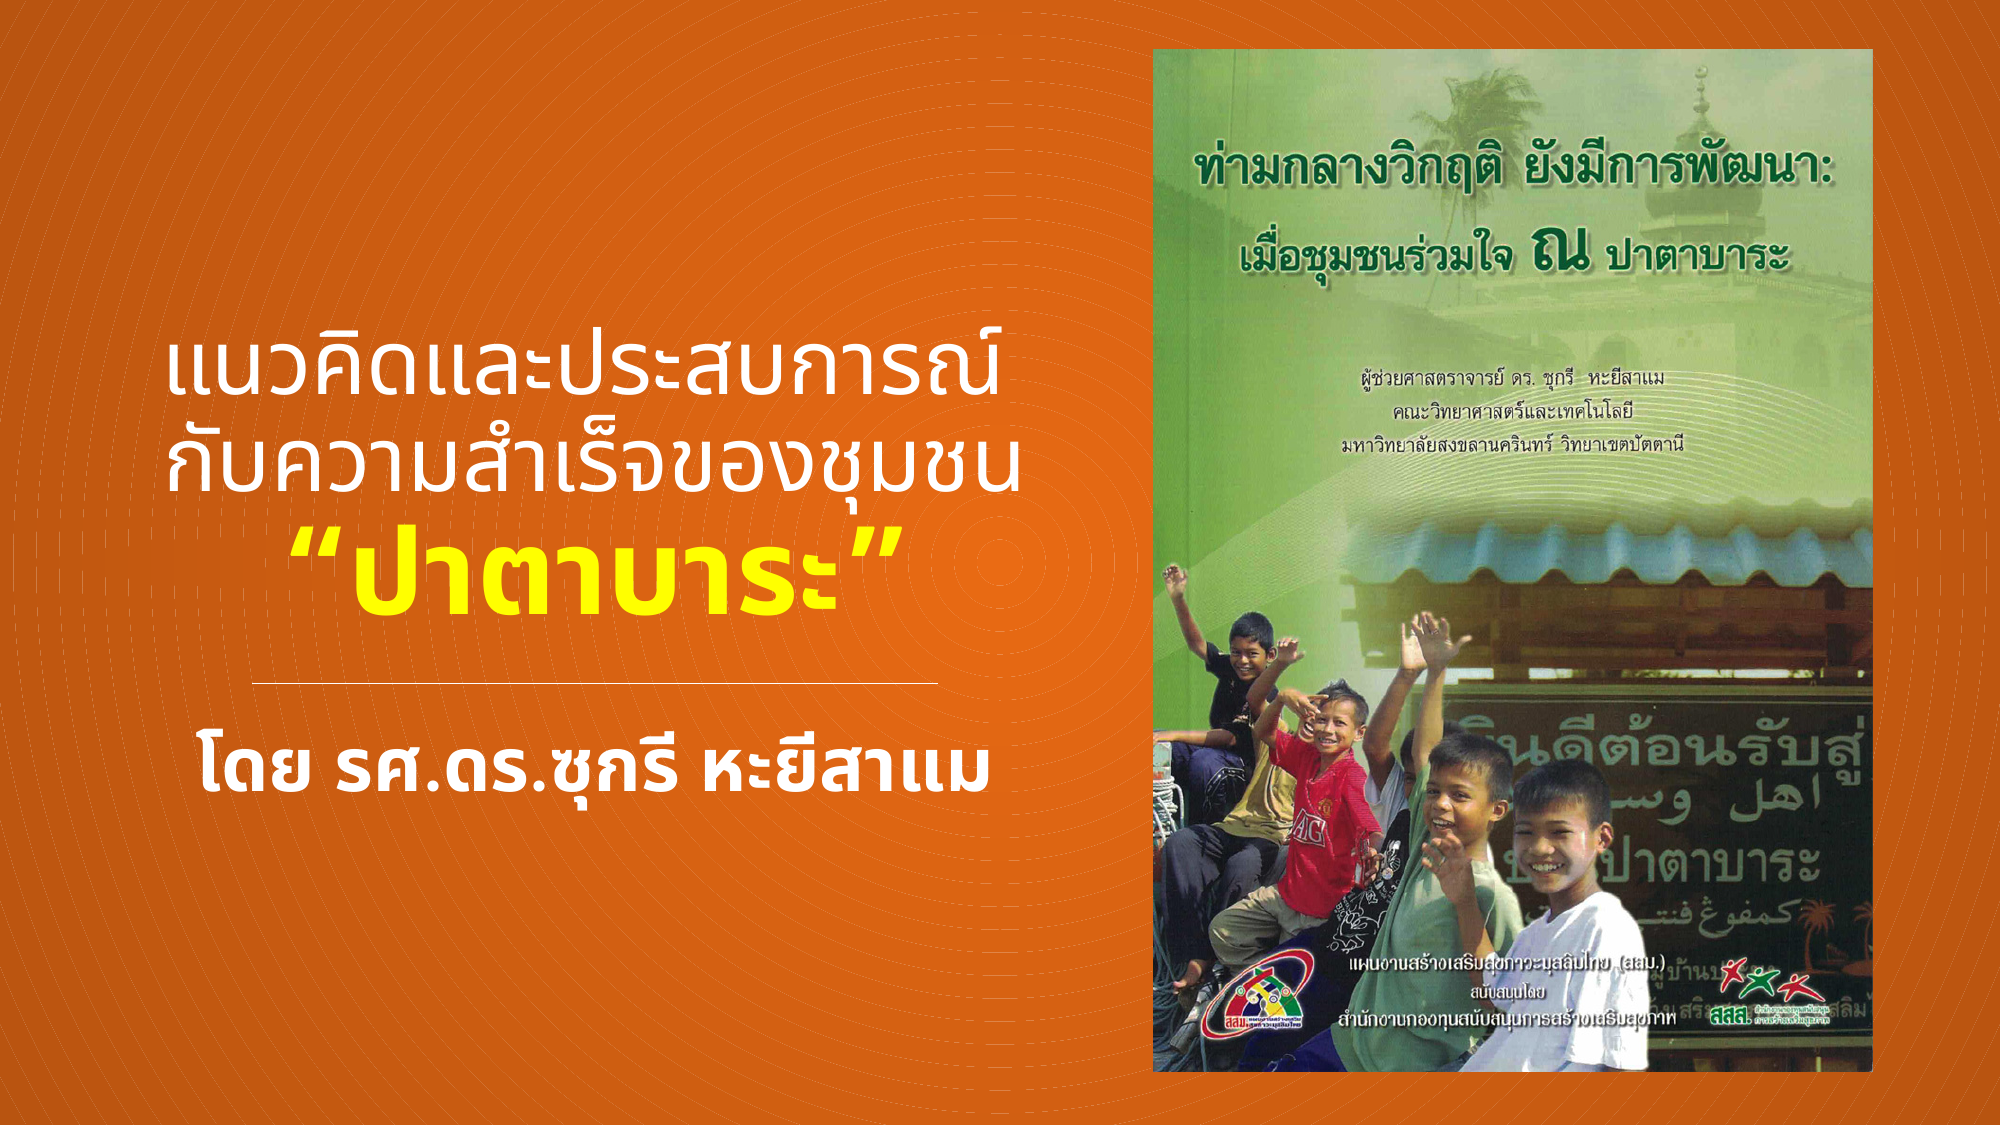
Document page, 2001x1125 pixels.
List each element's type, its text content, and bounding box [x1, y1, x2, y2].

subtitle โดย รศ.ดร.ซุกรี หะยีสาแม [127, 719, 1063, 936]
title แนวคิดและประสบการณ์ กับความสำเร็จของชุมชน “ปาตาบาระ” [127, 256, 1063, 649]
picture [1153, 49, 1873, 1072]
